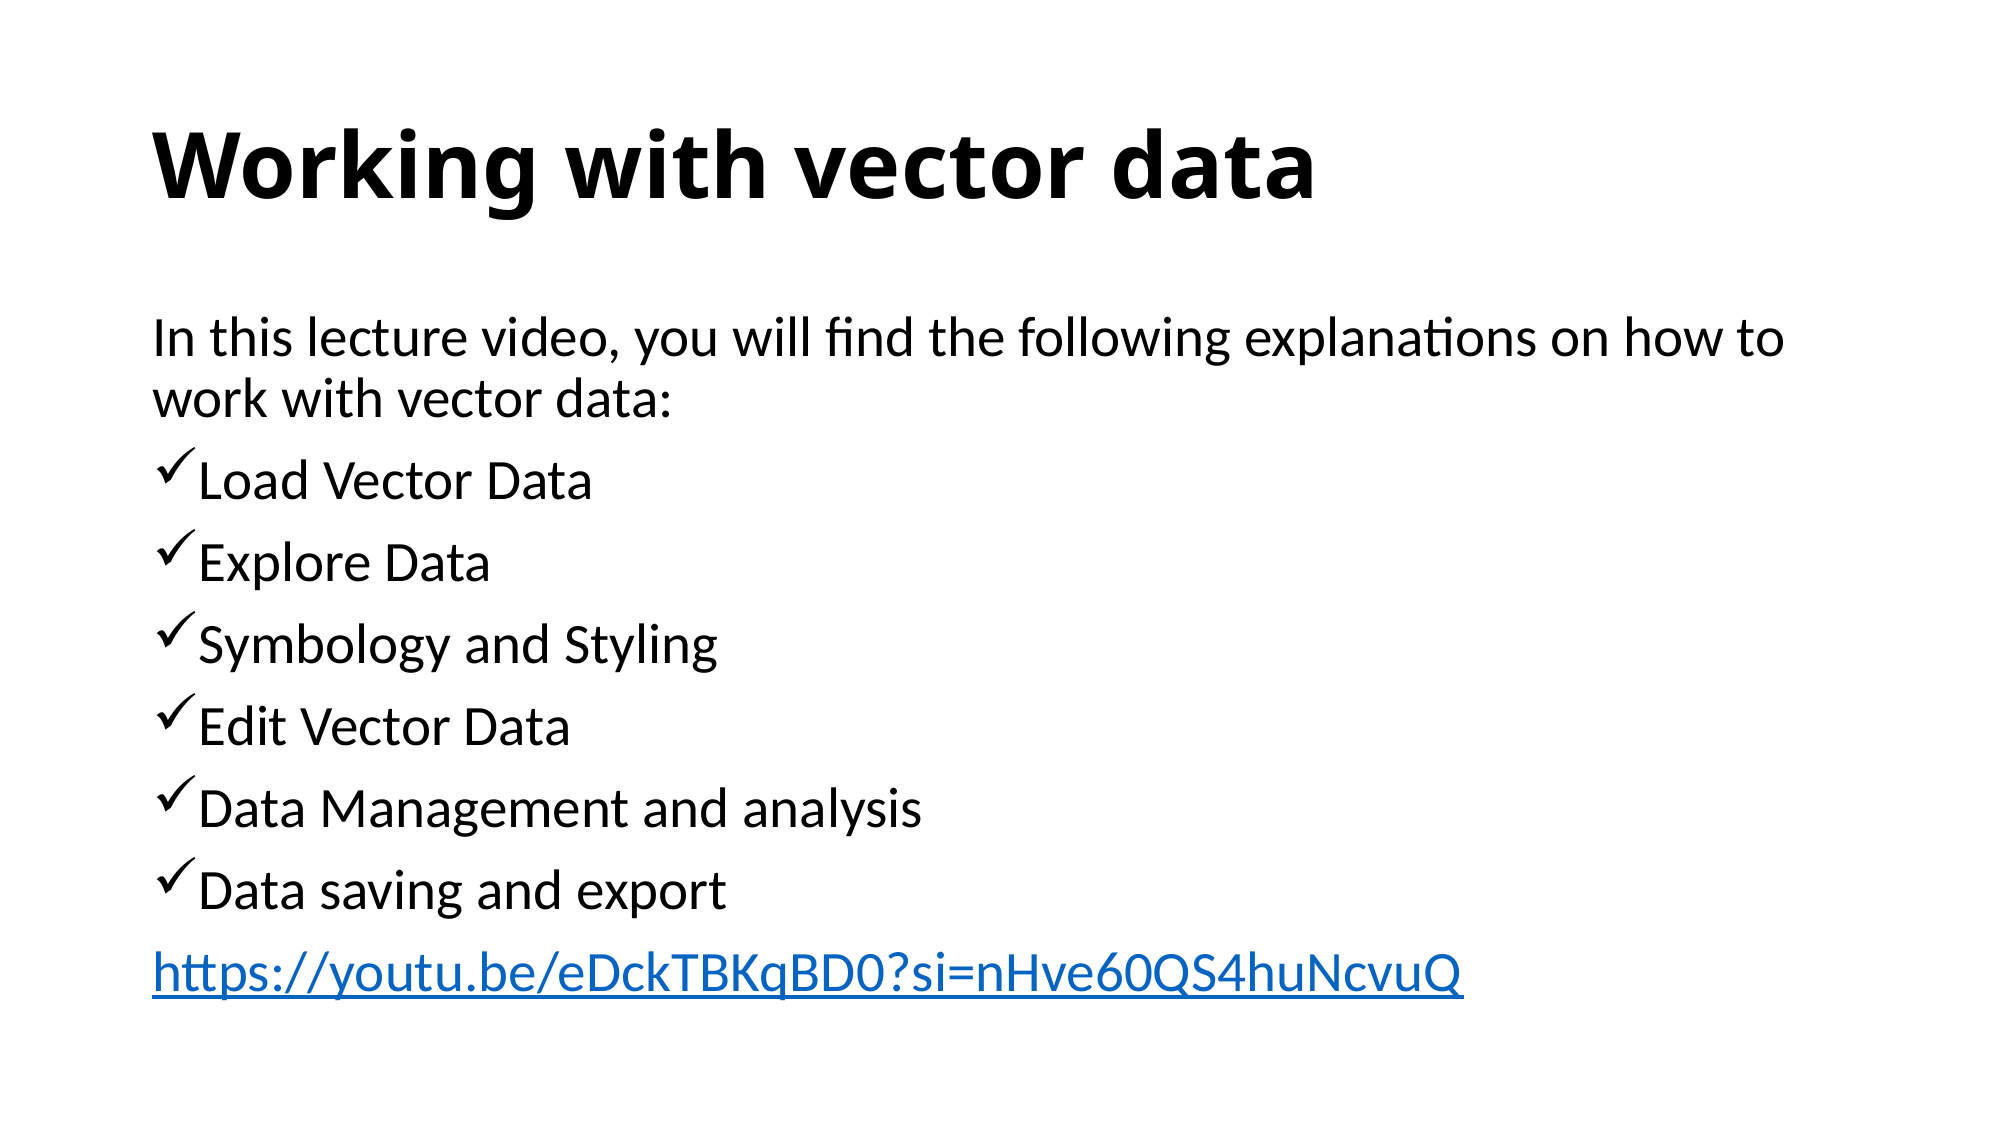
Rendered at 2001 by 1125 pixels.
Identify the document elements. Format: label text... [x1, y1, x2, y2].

list In this lecture video, you will find the following explanations on how to work with vector data: Load Vector Data Explore Data Symbology and Styling Edit Vector Data Data Management and analysis Data saving and export https://youtu.be/eDckTBKqBD0?si=nHve60QS4huNcvuQ [137, 299, 1863, 1014]
title Working with vector data [137, 59, 1863, 278]
